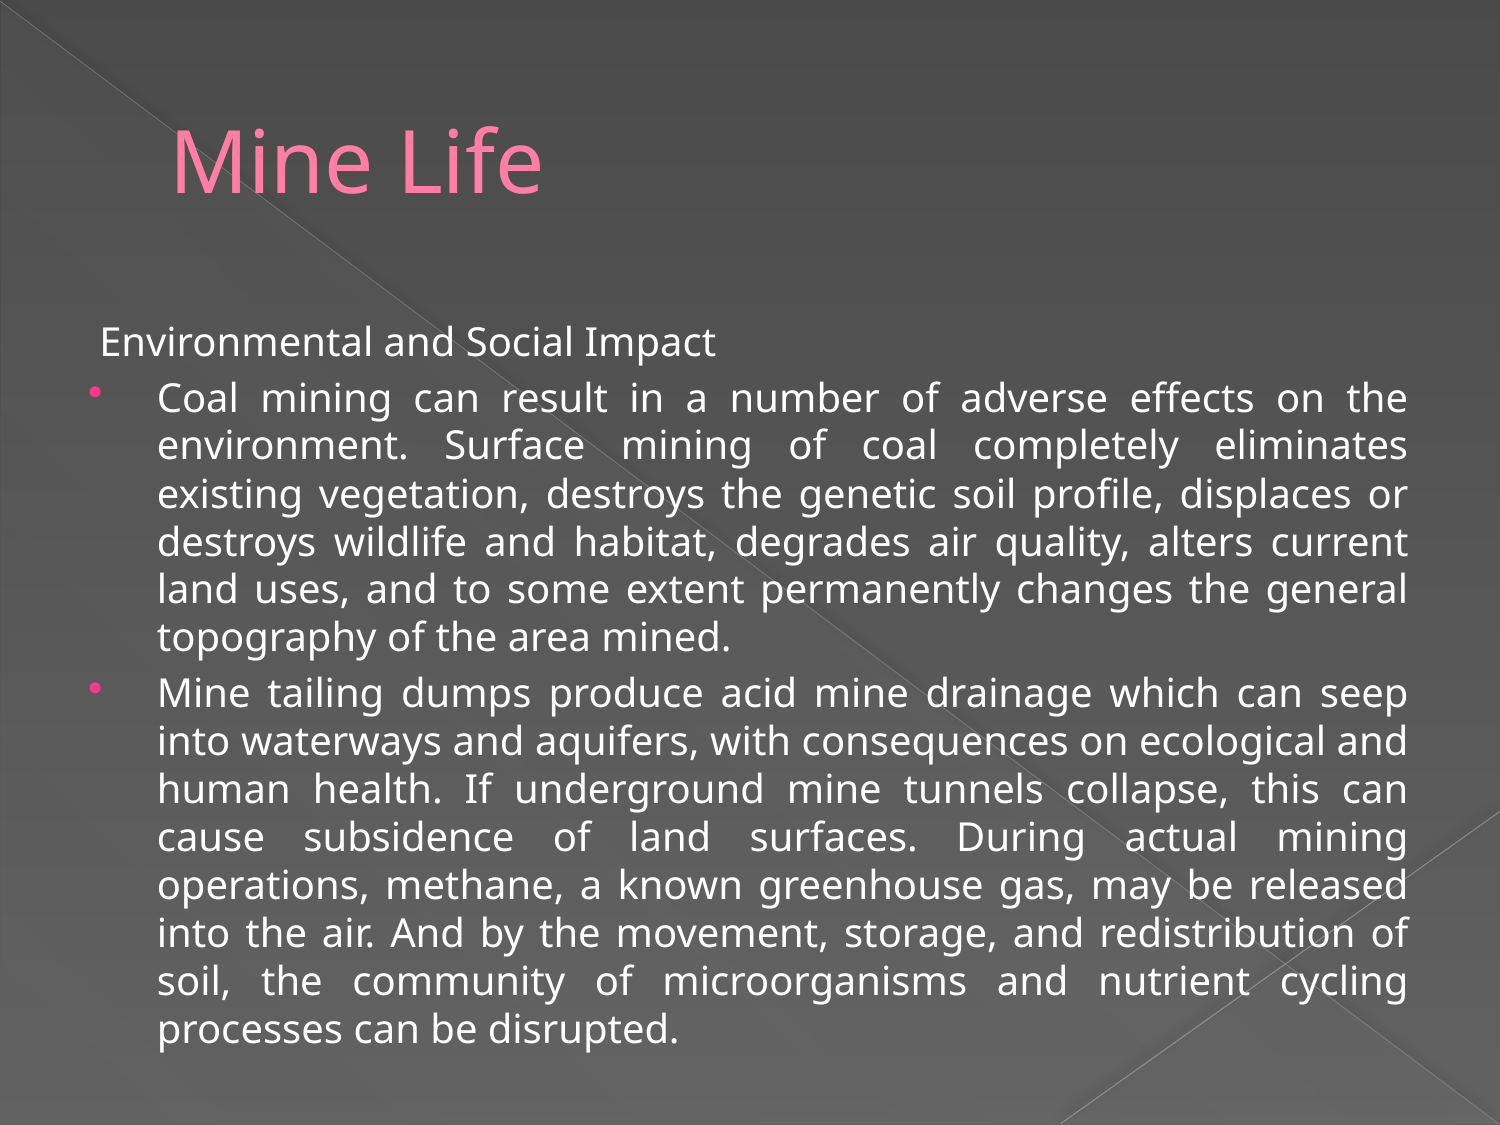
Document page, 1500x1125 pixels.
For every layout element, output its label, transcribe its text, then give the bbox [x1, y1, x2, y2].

list Environmental and Social Impact Coal mining can result in a number of adverse effects on the environment. Surface mining of coal completely eliminates existing vegetation, destroys the genetic soil profile, displaces or destroys wildlife and habitat, degrades air quality, alters current land uses, and to some extent permanently changes the general topography of the area mined. Mine tailing dumps produce acid mine drainage which can seep into waterways and aquifers, with consequences on ecological and human health. If underground mine tunnels collapse, this can cause subsidence of land surfaces. During actual mining operations, methane, a known greenhouse gas, may be released into the air. And by the movement, storage, and redistribution of soil, the community of microorganisms and nutrient cycling processes can be disrupted. [75, 308, 1425, 1059]
title Mine Life [75, 43, 1425, 274]
